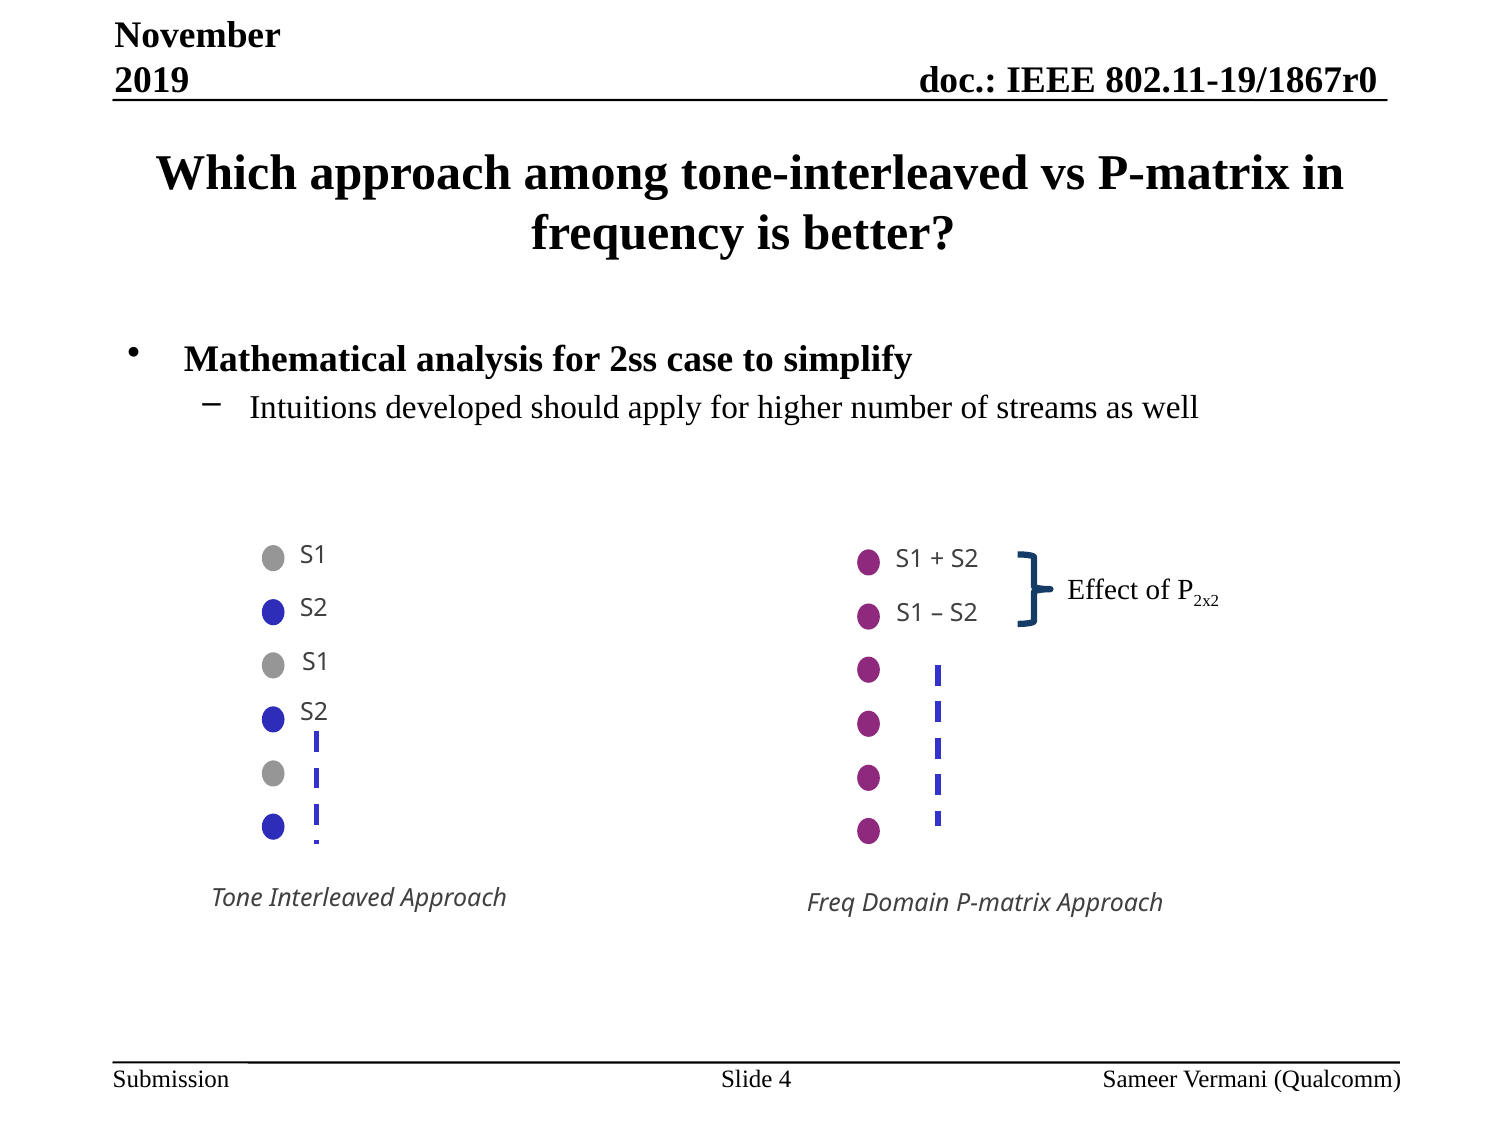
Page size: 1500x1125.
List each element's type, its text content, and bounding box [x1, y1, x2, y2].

text_box [261, 652, 285, 679]
text_box S1 – S2 [881, 592, 993, 634]
text_box Freq Domain P-matrix Approach [792, 882, 1180, 924]
text_box [857, 549, 880, 576]
text_box [261, 706, 285, 733]
text_box S1 [287, 641, 346, 684]
text_box S2 [285, 691, 344, 734]
text_box [857, 764, 880, 791]
text_box [261, 760, 285, 787]
text_box S2 [285, 587, 343, 630]
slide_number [114, 54, 309, 101]
text_box [261, 813, 285, 840]
text_box [857, 817, 880, 845]
text_box [261, 599, 285, 626]
slide_number Slide 4 [712, 1061, 800, 1093]
text_box S1 [285, 534, 343, 577]
text_box Effect of P2x2 [1052, 563, 1235, 614]
text_box [857, 656, 880, 683]
text_box Tone Interleaved Approach [196, 877, 523, 920]
text_box [1017, 553, 1052, 625]
text_box [857, 710, 880, 737]
text_box S1 + S2 [880, 538, 994, 581]
footer Sameer Vermani (Qualcomm) [1062, 1061, 1402, 1093]
text_box [857, 603, 880, 630]
text_box [261, 545, 285, 572]
list Mathematical analysis for 2ss case to simplify Intuitions developed should apply for higher number of streams as well [112, 326, 1388, 1002]
title Which approach among tone-interleaved vs P-matrix in frequency is better? [112, 112, 1388, 288]
